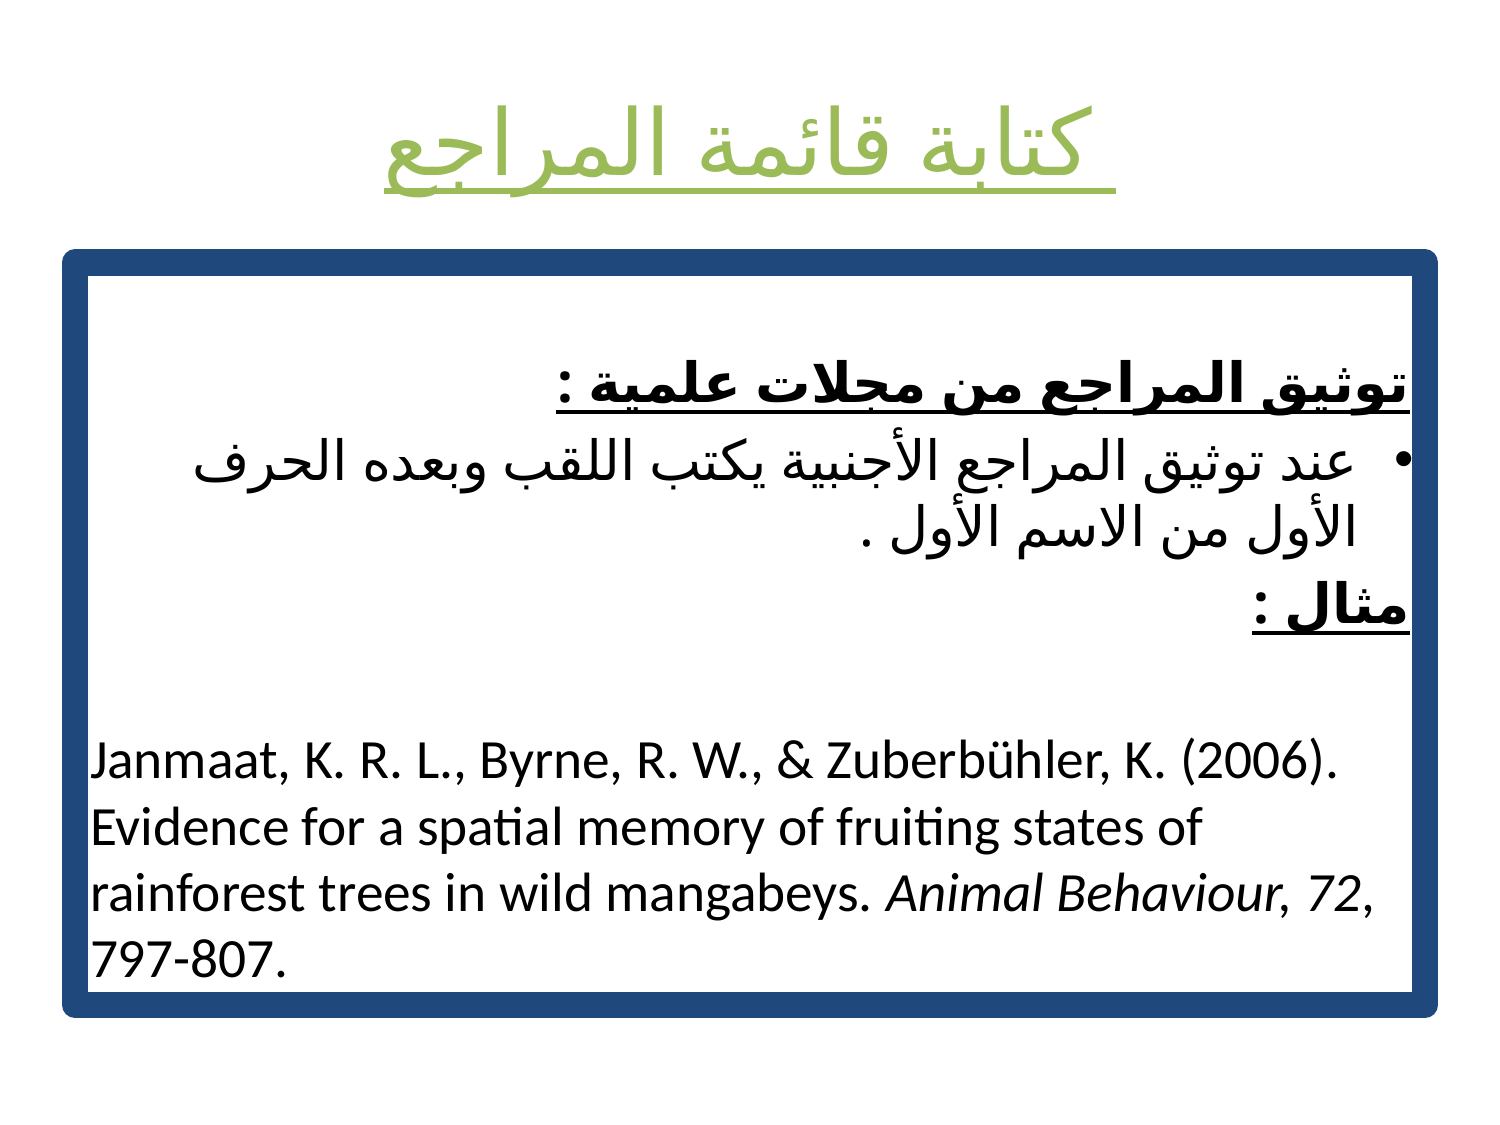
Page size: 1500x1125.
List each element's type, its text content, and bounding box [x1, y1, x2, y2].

title كتابة قائمة المراجع [75, 45, 1425, 233]
list توثيق المراجع من مجلات علمية : عند توثيق المراجع الأجنبية يكتب اللقب وبعده الحرف الأول من الاسم الأول . مثال : Janmaat, K. R. L., Byrne, R. W., & Zuberbühler, K. (2006). Evidence for a spatial memory of fruiting states of rainforest trees in wild mangabeys. Animal Behaviour, 72, 797-807. [75, 262, 1425, 1005]
